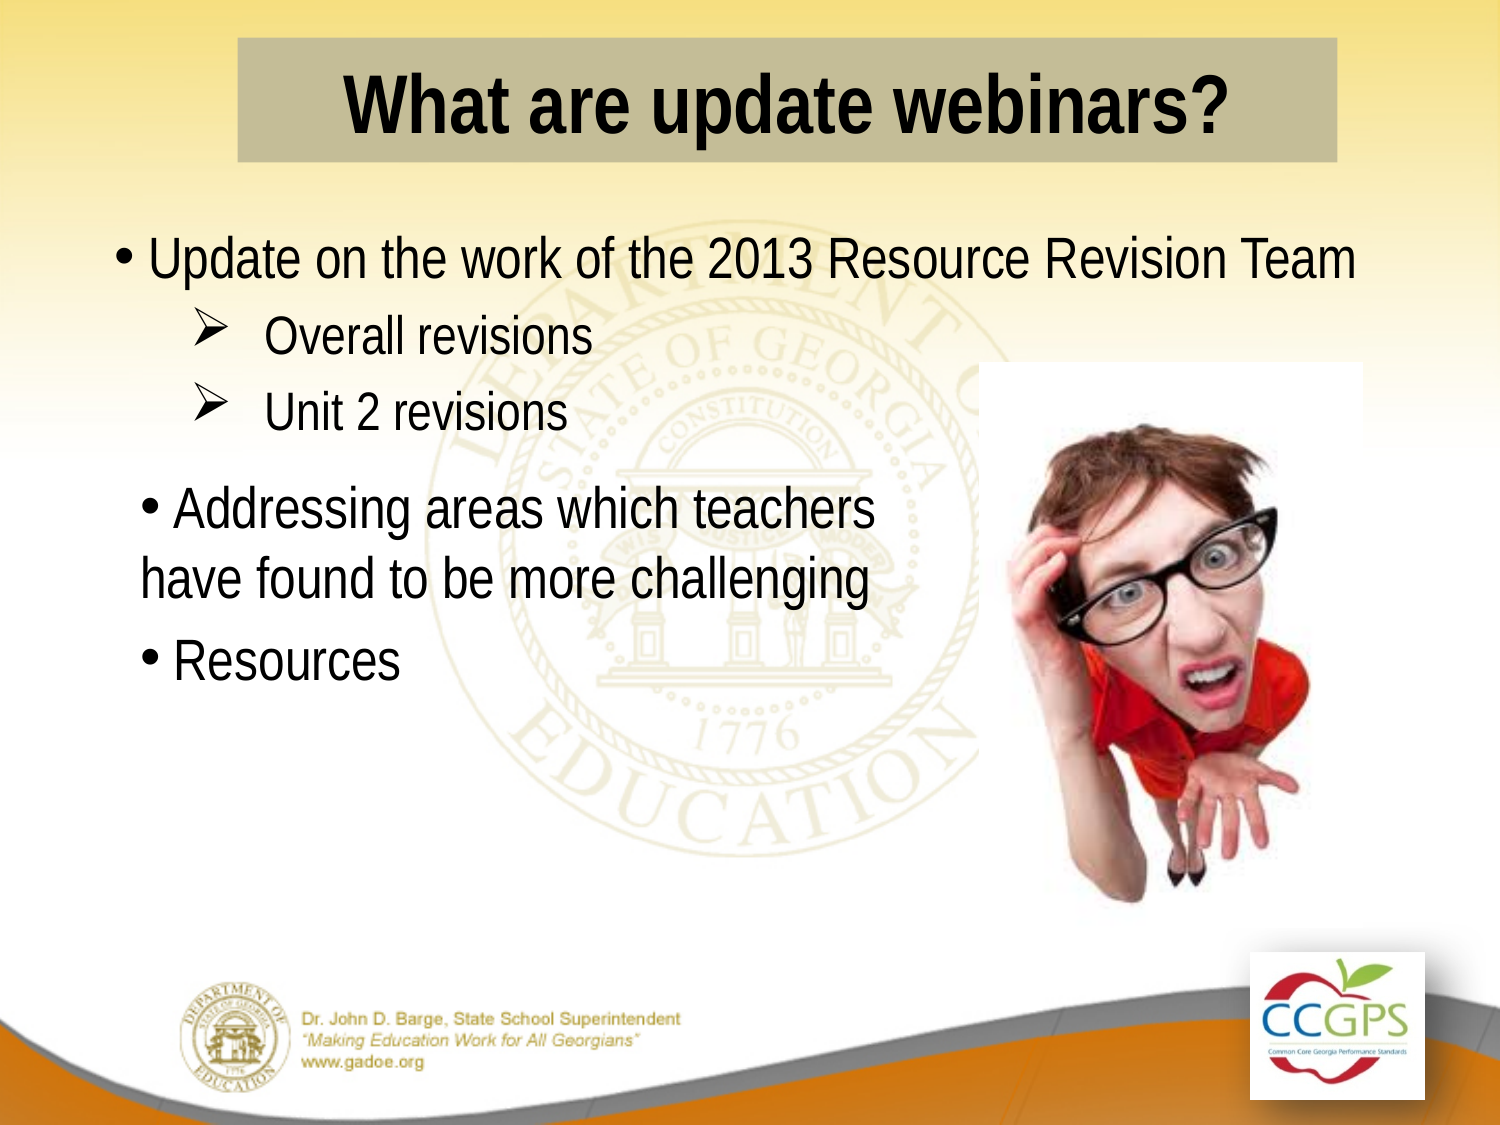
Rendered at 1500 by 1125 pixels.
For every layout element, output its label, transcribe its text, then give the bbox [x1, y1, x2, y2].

subtitle Update on the work of the 2013 Resource Revision Team Overall revisions Unit 2 revisions [24, 212, 1500, 463]
picture [0, 0, 1500, 1125]
title What are update webinars? [237, 37, 1338, 163]
text_box Addressing areas which teachers have found to be more challenging Resources [49, 462, 950, 725]
